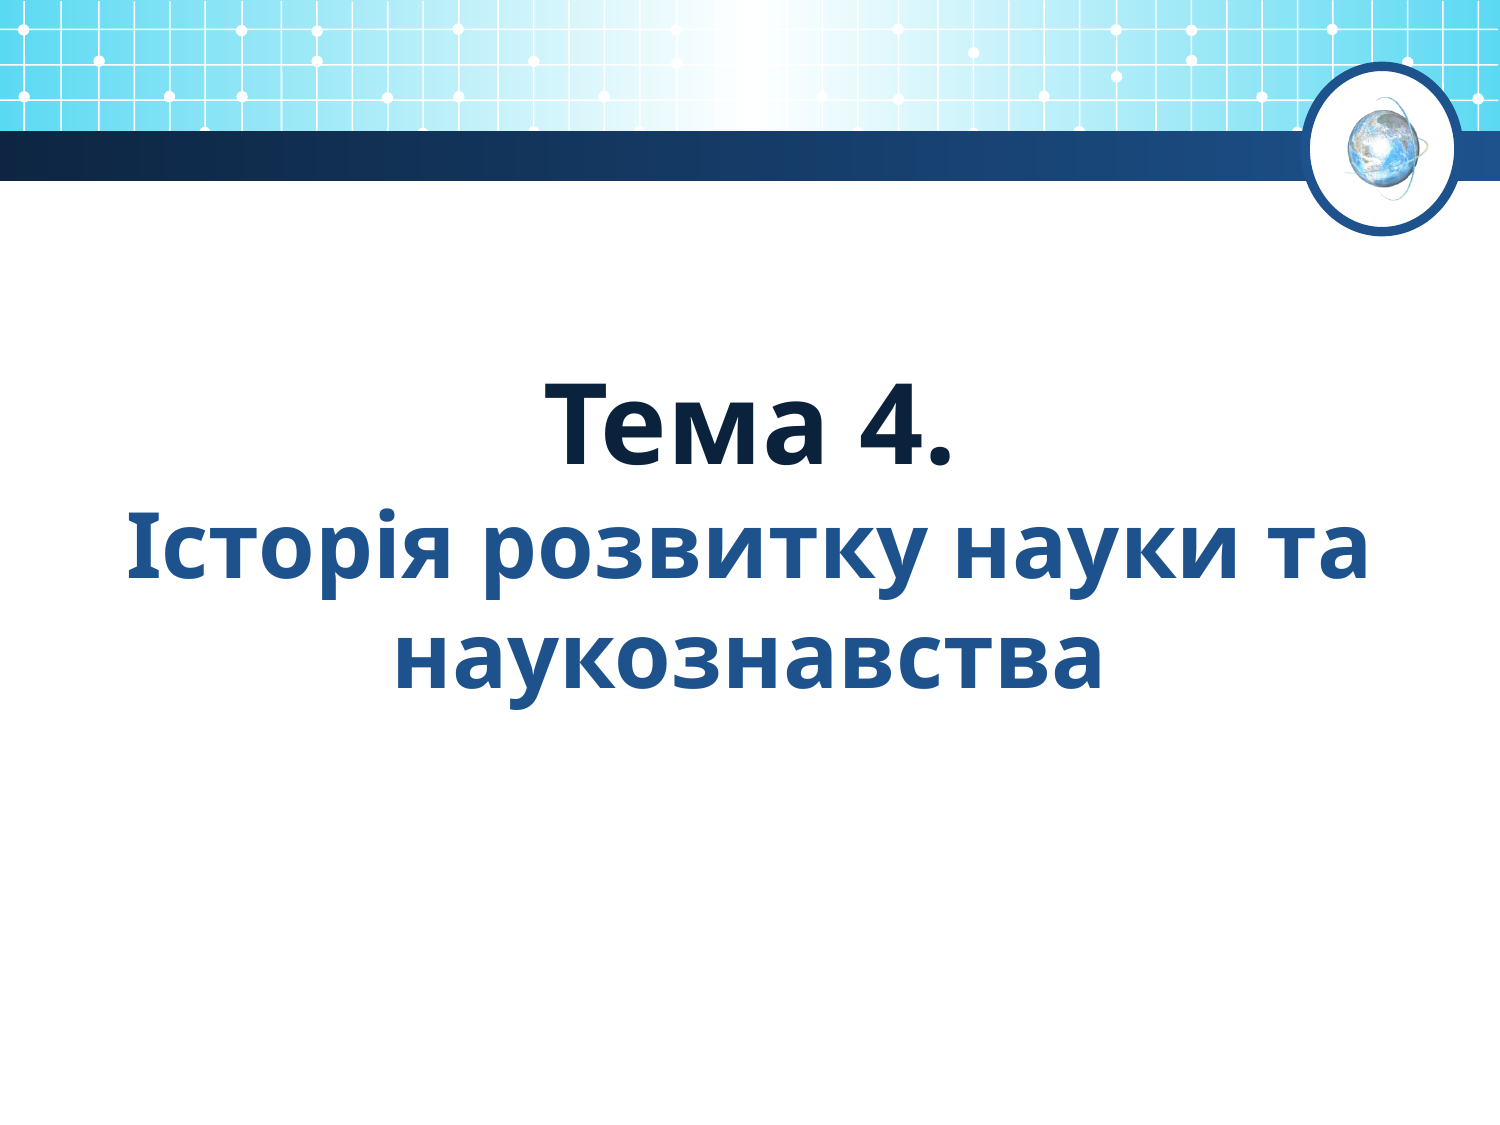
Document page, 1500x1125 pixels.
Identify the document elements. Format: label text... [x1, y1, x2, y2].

title Тема 4. Історія розвитку науки та наукознавства [0, 125, 1500, 934]
picture [1314, 72, 1450, 125]
